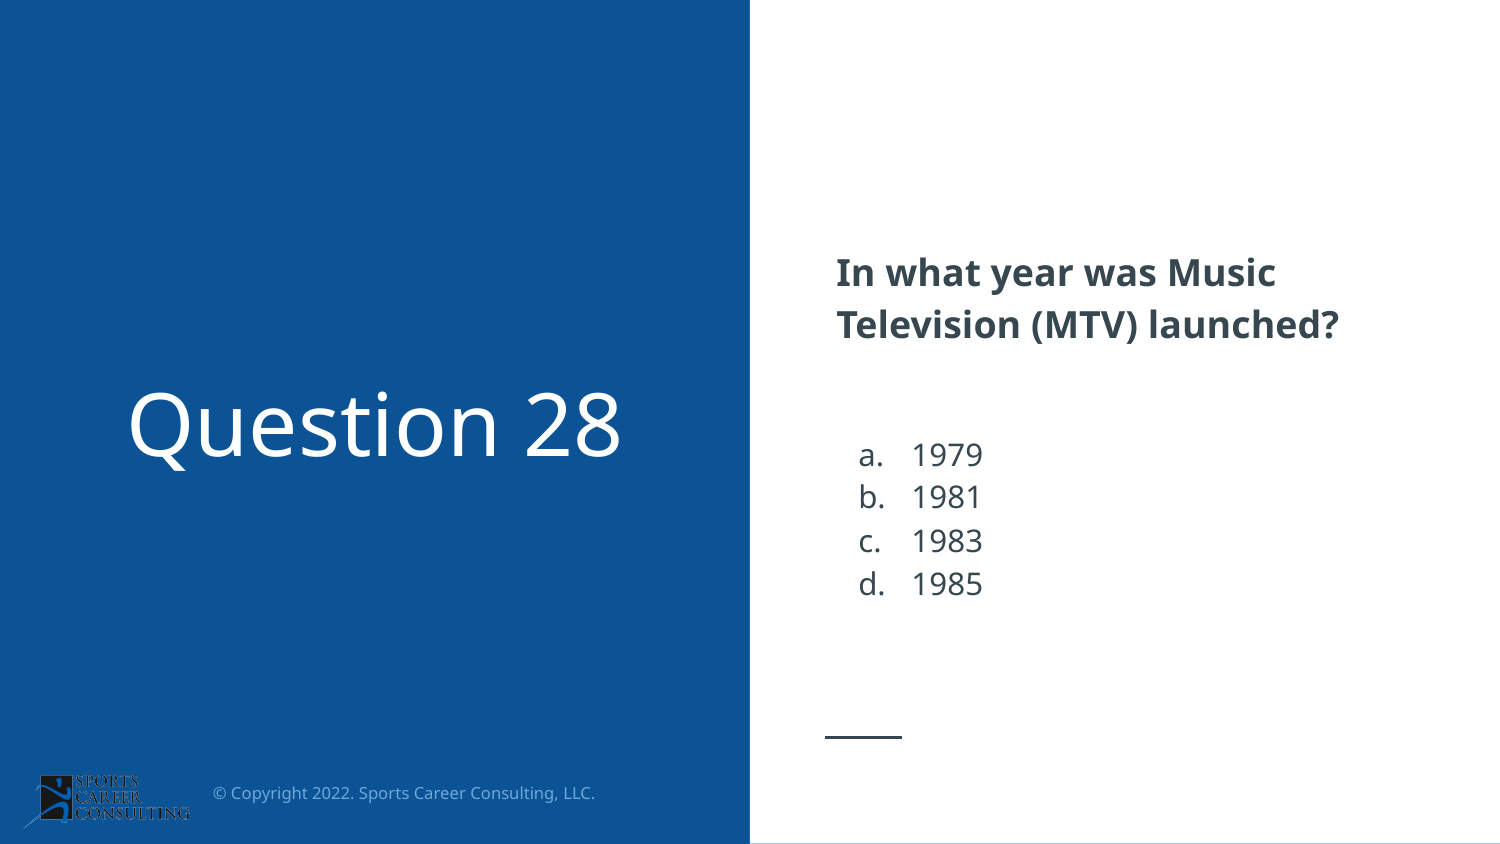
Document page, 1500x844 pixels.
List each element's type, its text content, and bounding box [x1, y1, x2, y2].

title Question 28 [43, 298, 708, 546]
list In what year was Music Television (MTV) launched? 1979 1981 1983 1985 [821, 118, 1486, 725]
text_box © Copyright 2022. Sports Career Consulting, LLC. [197, 767, 750, 838]
picture [22, 774, 190, 829]
